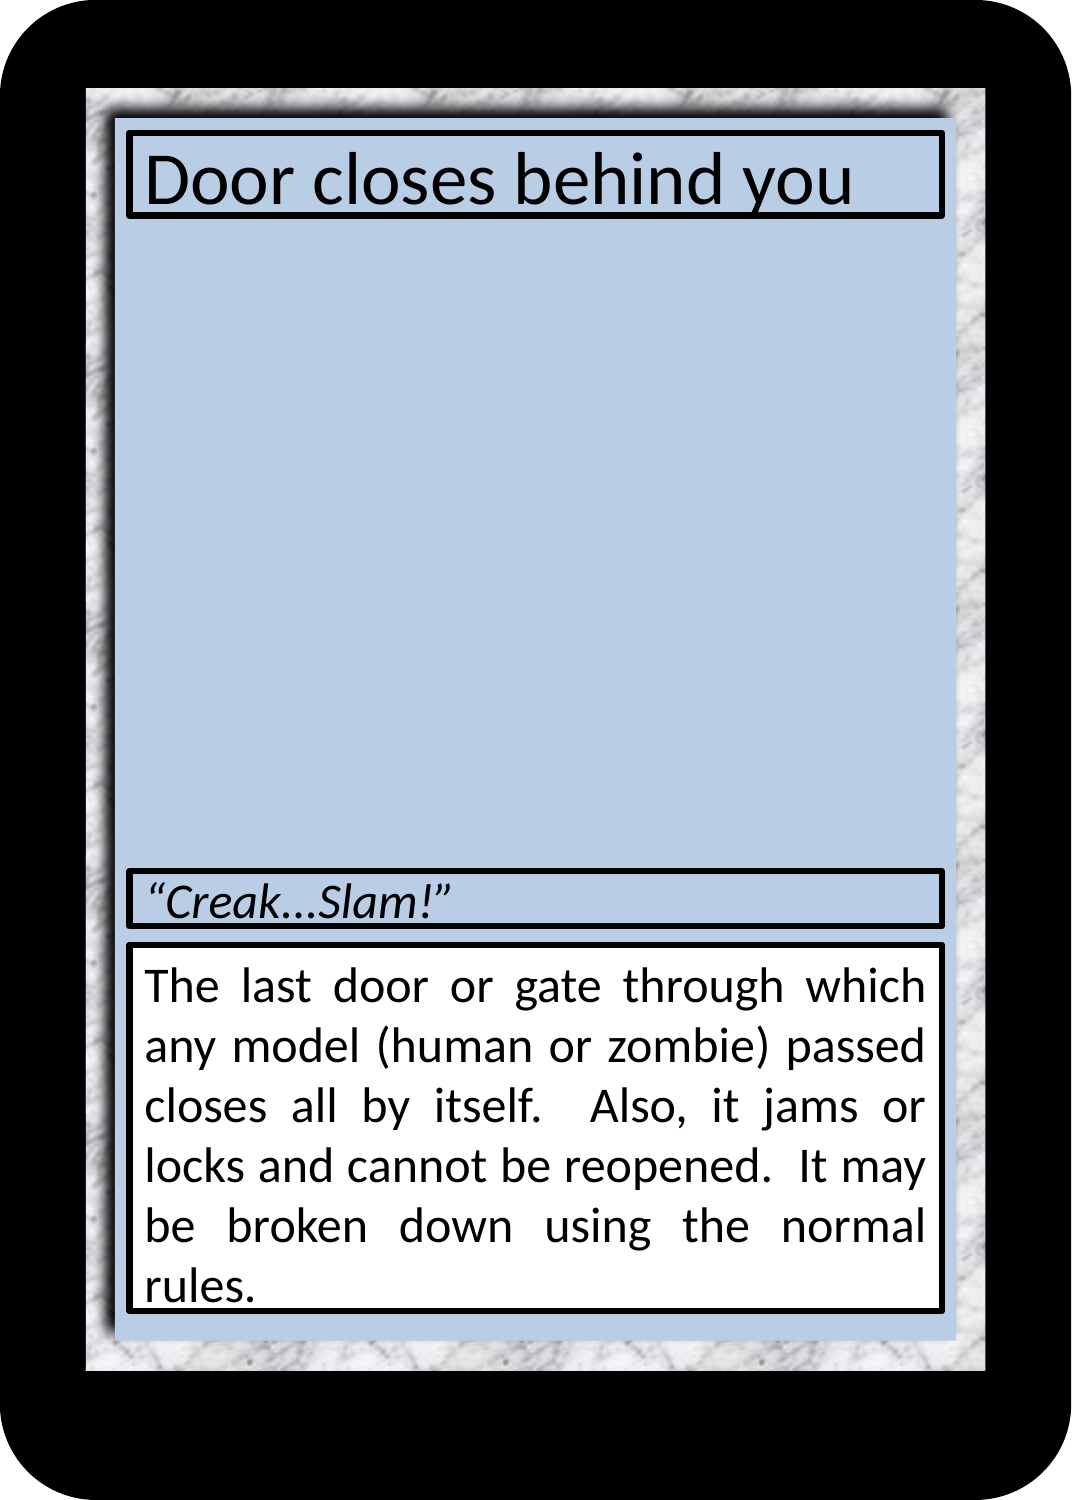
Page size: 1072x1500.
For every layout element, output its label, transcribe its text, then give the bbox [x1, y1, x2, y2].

list The last door or gate through which any model (human or zombie) passed closes all by itself. Also, it jams or locks and cannot be reopened. It may be broken down using the normal rules. [126, 942, 945, 1314]
picture [85, 88, 986, 1371]
list “Creak...Slam!” [126, 868, 945, 929]
title Door closes behind you [126, 130, 945, 219]
